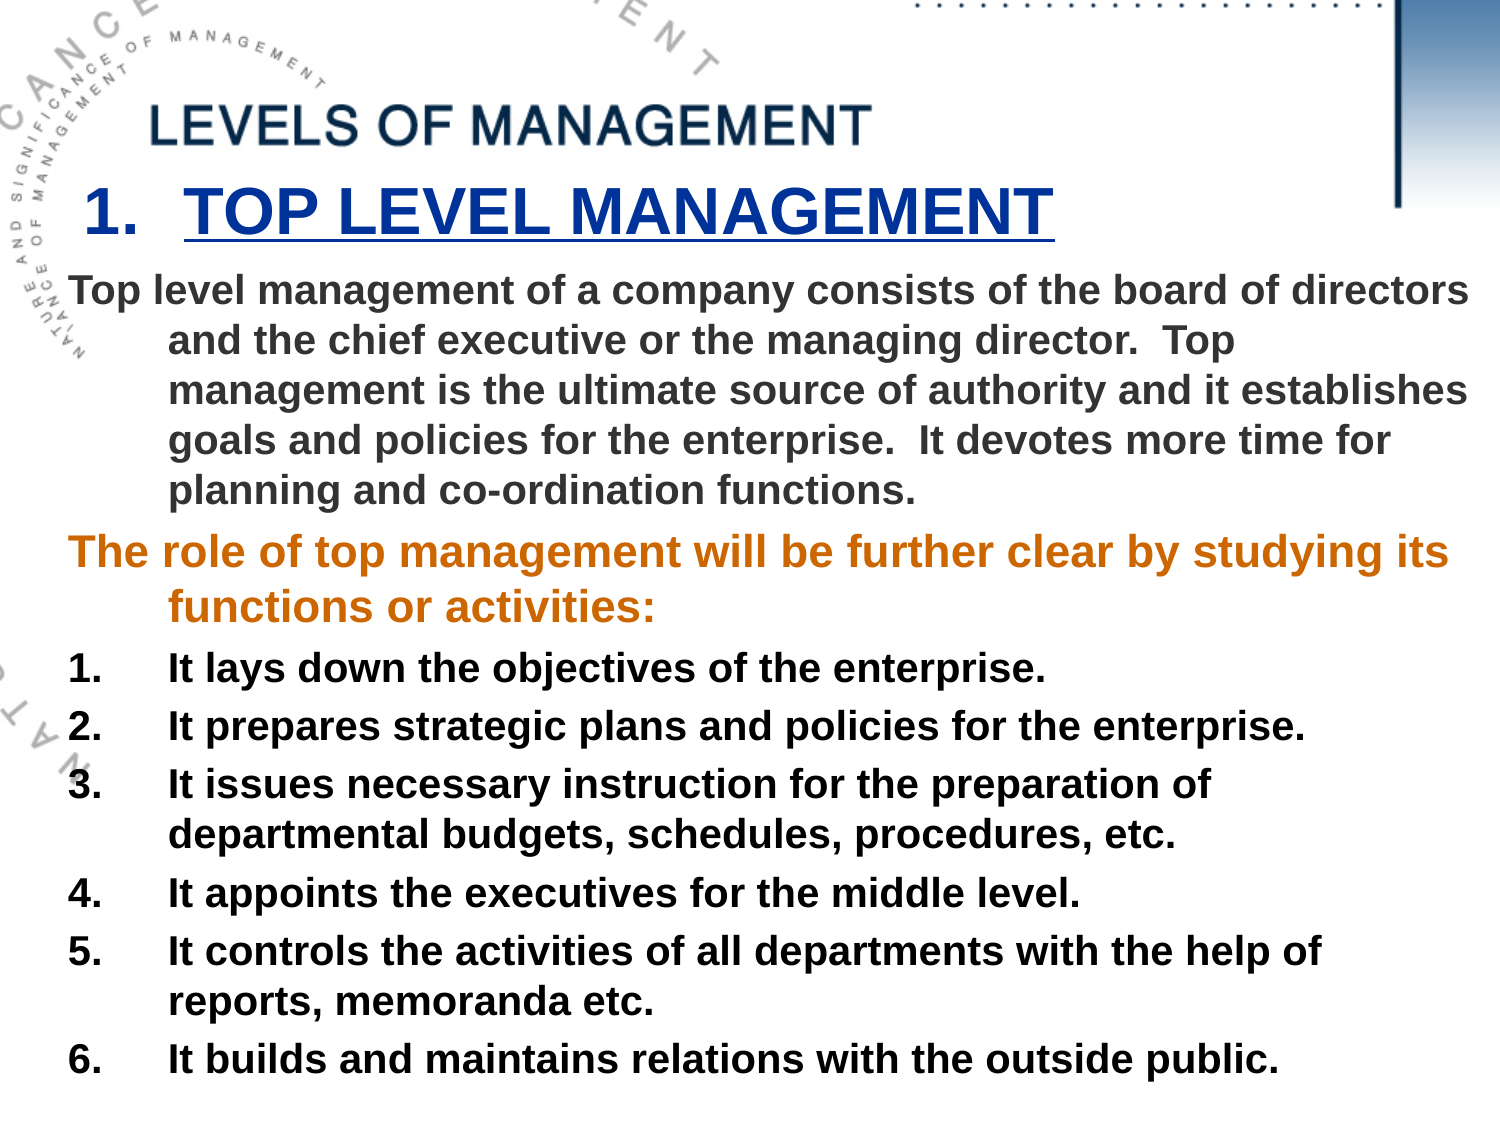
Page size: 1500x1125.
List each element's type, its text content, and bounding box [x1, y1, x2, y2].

text_box TOP LEVEL MANAGEMENT [29, 160, 1129, 266]
picture [0, 0, 1500, 1125]
text_box Top level management of a company consists of the board of directors and the chief executive or the managing director. Top management is the ultimate source of authority and it establishes goals and policies for the enterprise. It devotes more time for planning and co-ordination functions. The role of top management will be further clear by studying its functions or activities: It lays down the objectives of the enterprise. It prepares strategic plans and policies for the enterprise. It issues necessary instruction for the preparation of departmental budgets, schedules, procedures, etc. It appoints the executives for the middle level. It controls the activities of all departments with the help of reports, memoranda etc. It builds and maintains relations with the outside public. [53, 255, 1495, 1012]
